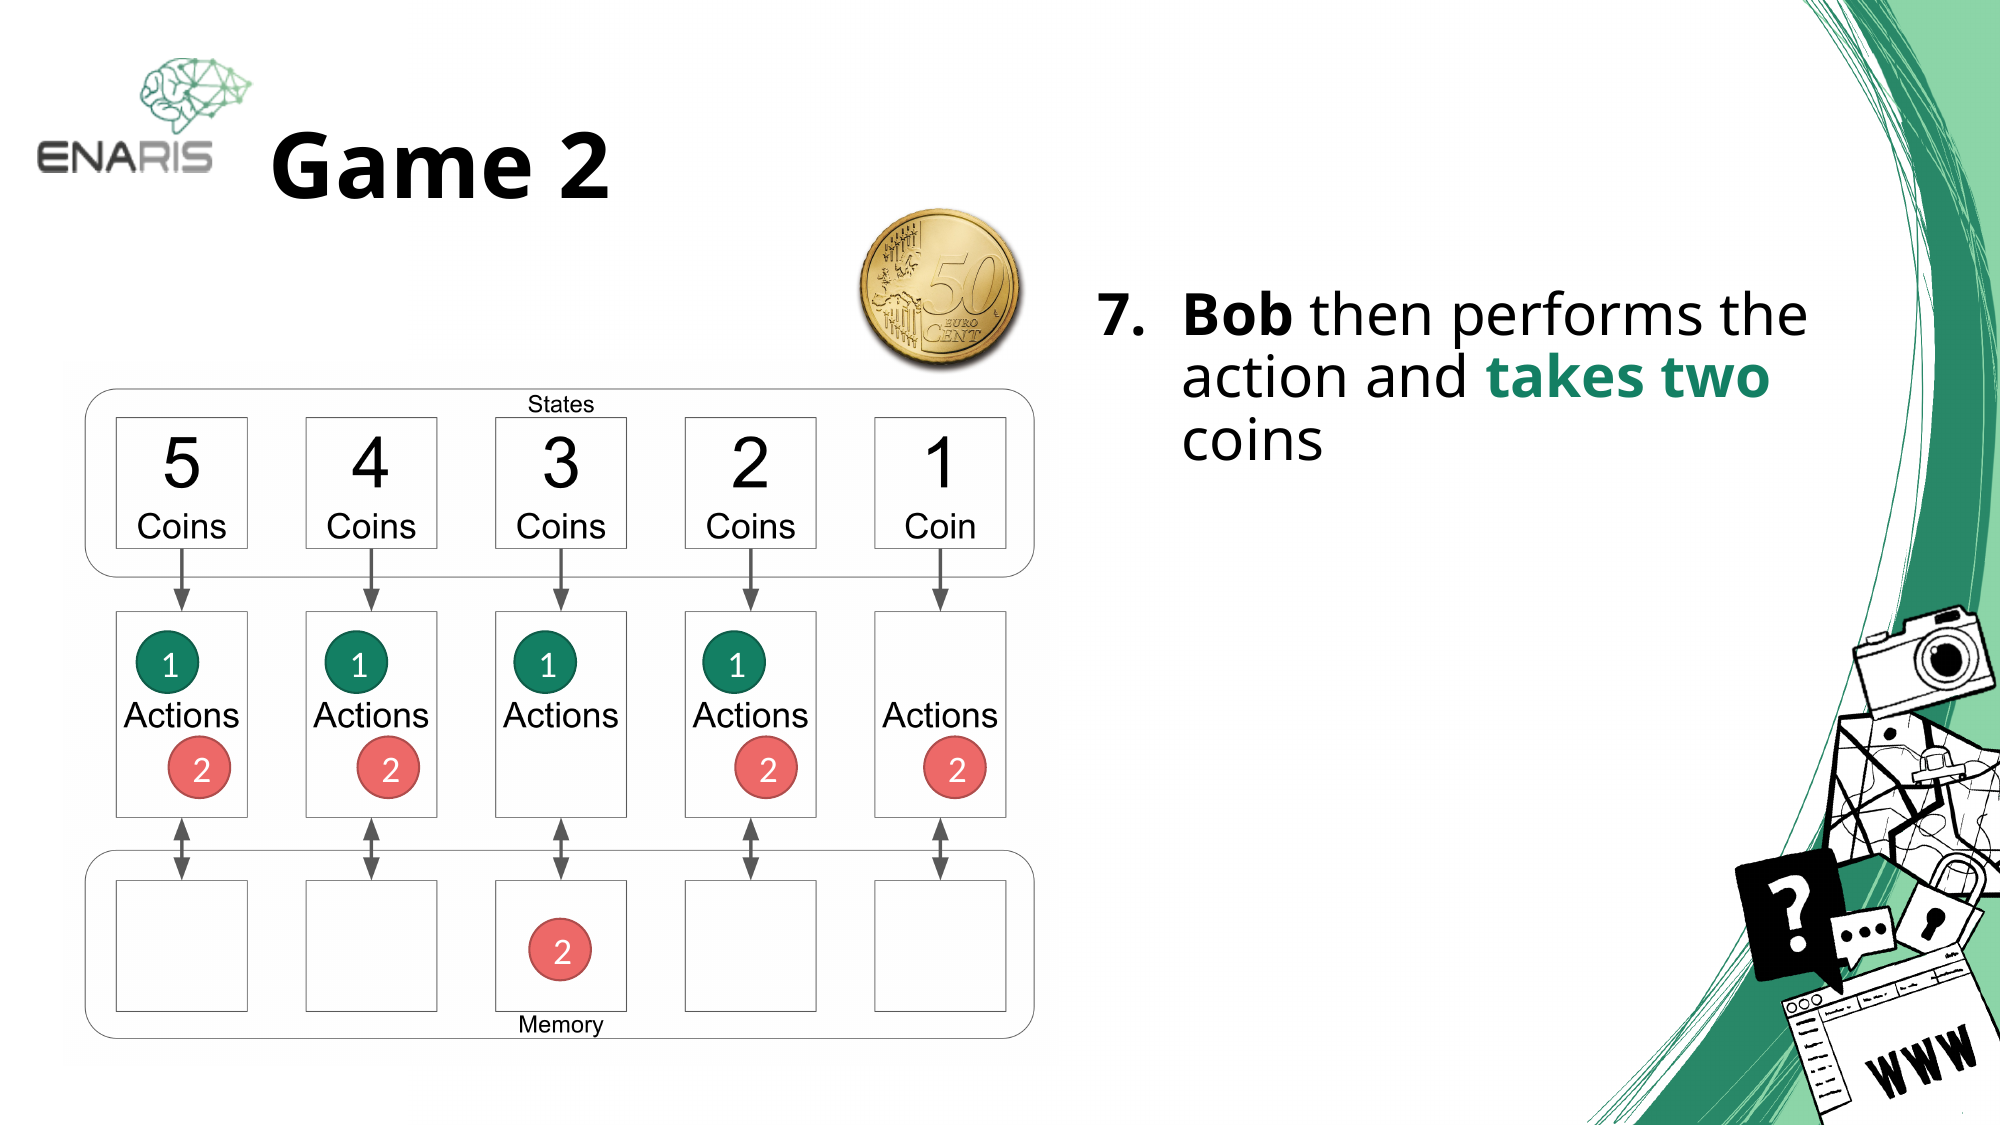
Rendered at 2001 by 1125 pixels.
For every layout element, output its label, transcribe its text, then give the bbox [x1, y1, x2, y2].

title Game 2 [253, 59, 1863, 278]
text_box Bob then performs the action and takes two coins [1082, 277, 1869, 1116]
picture [37, 58, 254, 173]
picture [408, 0, 2000, 1125]
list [63, 361, 1059, 1066]
